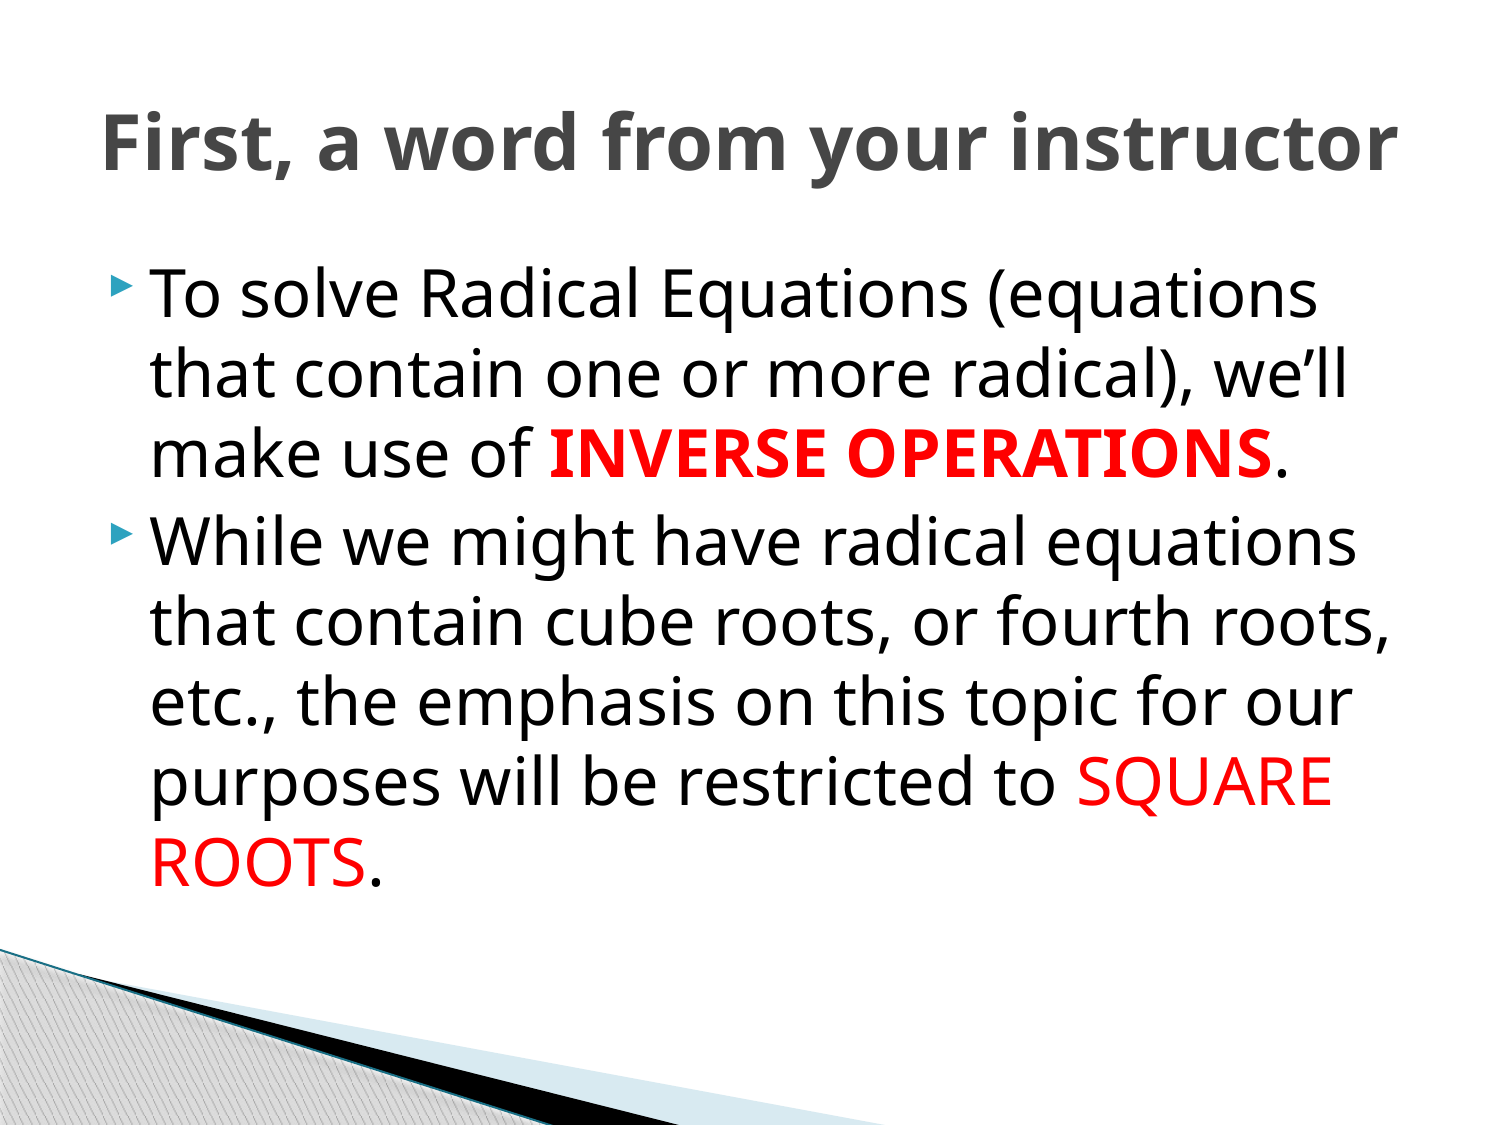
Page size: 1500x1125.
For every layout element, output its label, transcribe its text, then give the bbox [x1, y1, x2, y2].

list To solve Radical Equations (equations that contain one or more radical), we’ll make use of INVERSE OPERATIONS. While we might have radical equations that contain cube roots, or fourth roots, etc., the emphasis on this topic for our purposes will be restricted to SQUARE ROOTS. [75, 243, 1425, 986]
title First, a word from your instructor [75, 45, 1425, 233]
